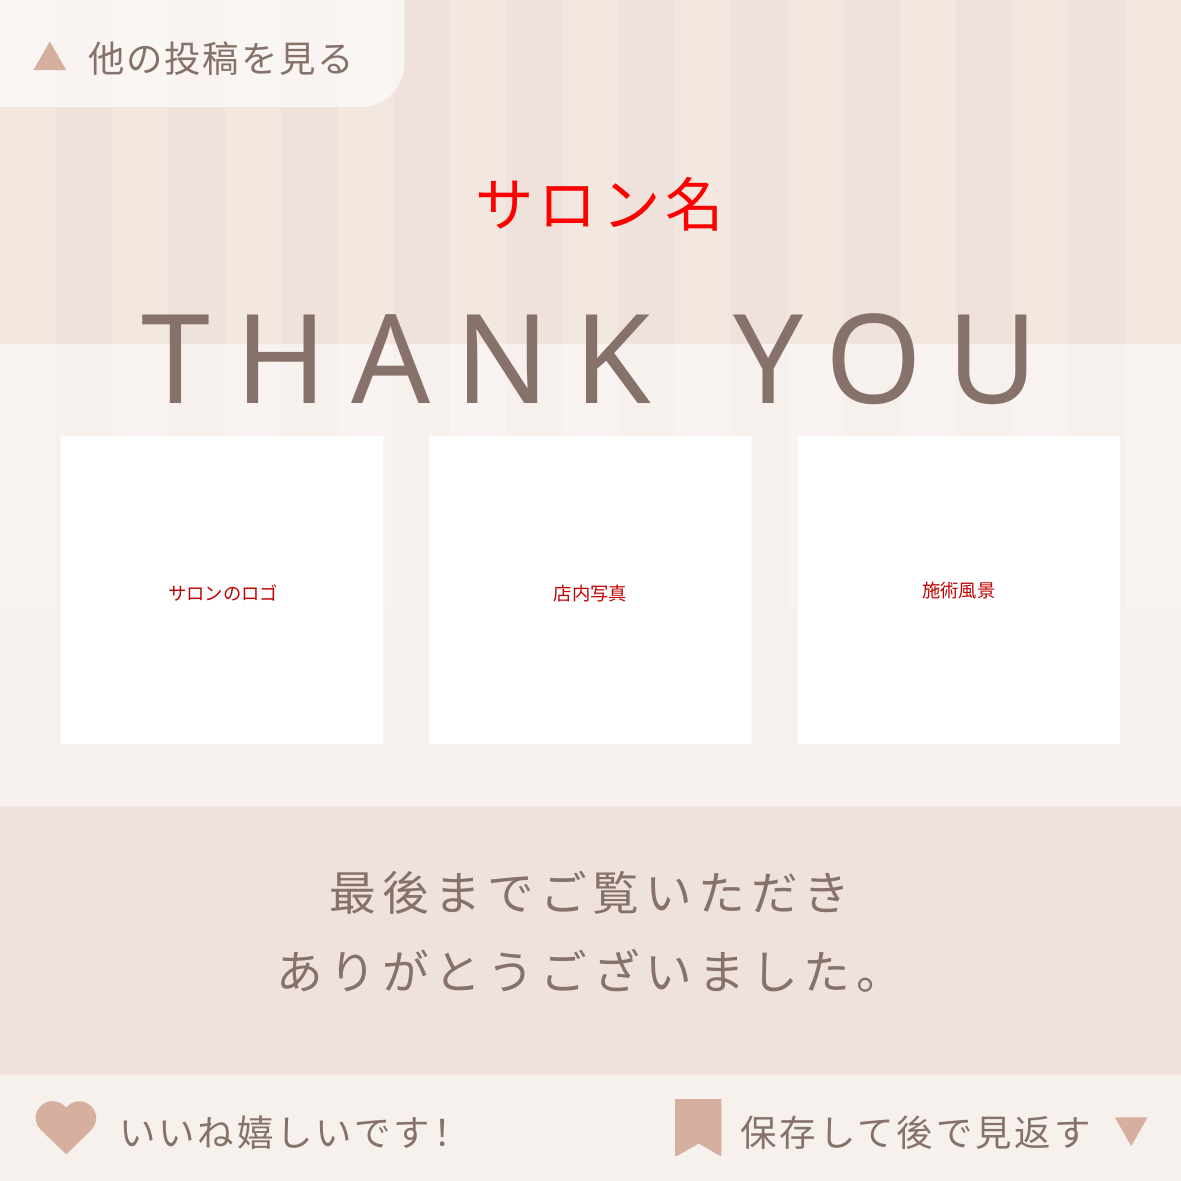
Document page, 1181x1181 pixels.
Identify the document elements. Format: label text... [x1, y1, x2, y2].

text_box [0, 343, 1181, 807]
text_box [0, 0, 1181, 343]
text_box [35, 1100, 97, 1155]
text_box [33, 41, 67, 71]
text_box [1114, 1117, 1148, 1147]
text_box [0, 0, 405, 108]
text_box 最後までご覧いただき ありがとうございました。 [58, 840, 1122, 999]
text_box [0, 1074, 1181, 1181]
